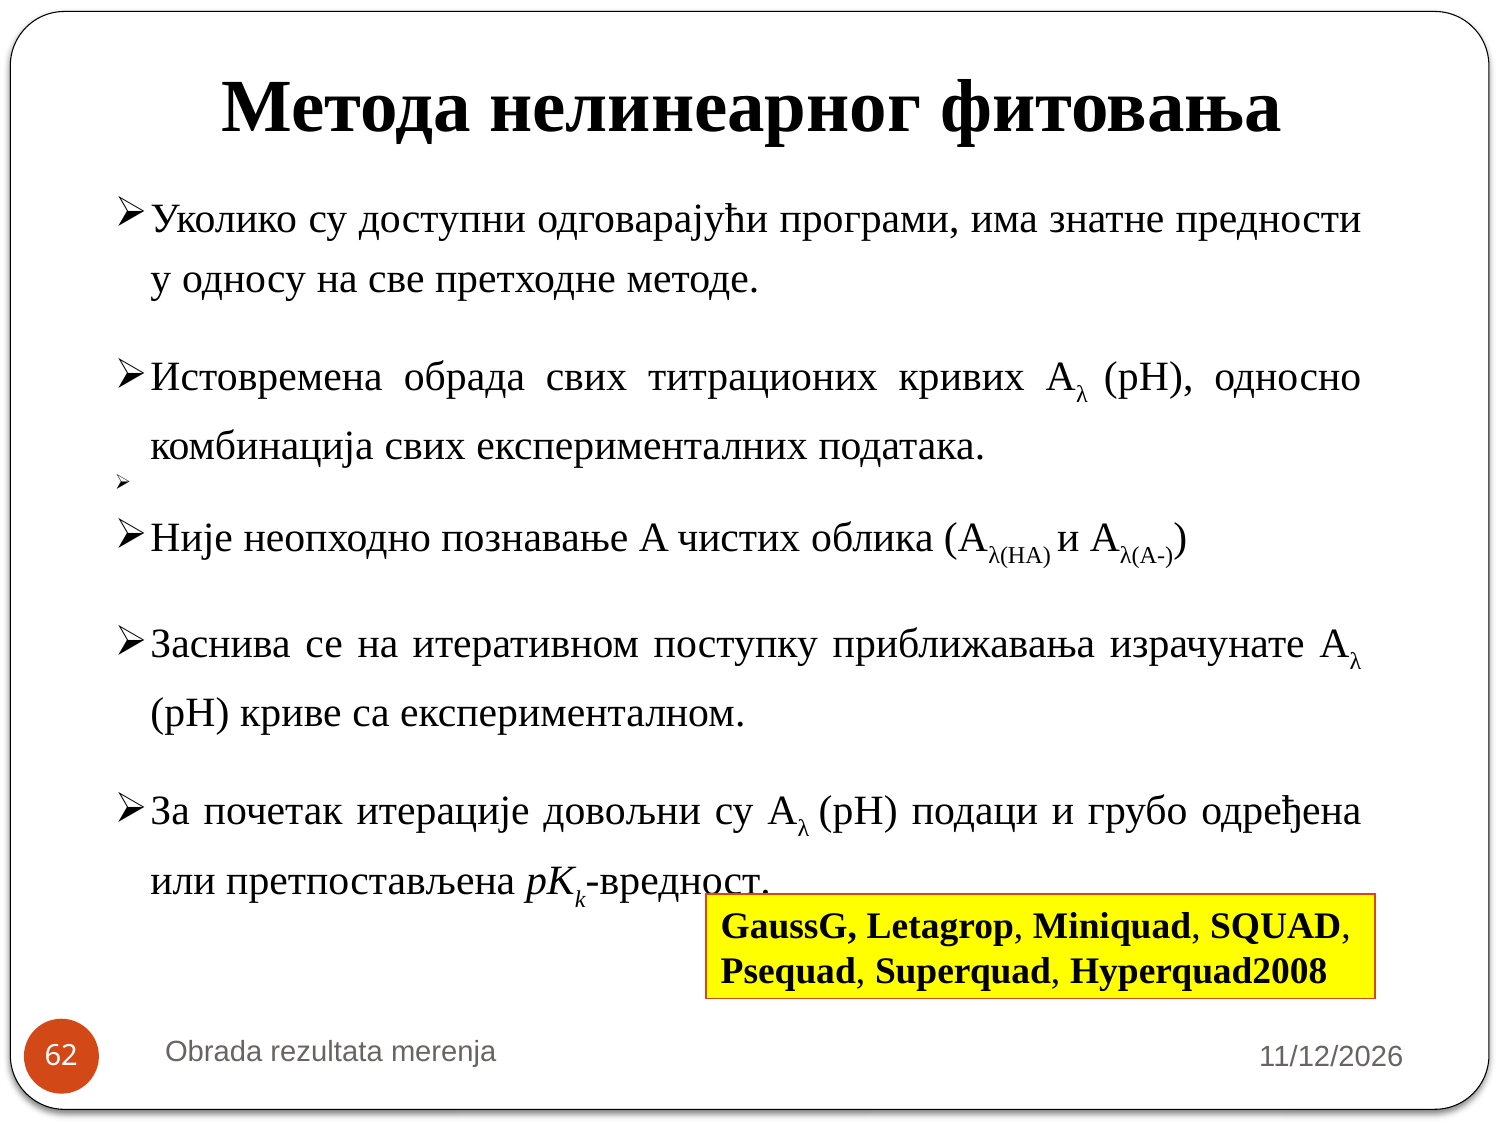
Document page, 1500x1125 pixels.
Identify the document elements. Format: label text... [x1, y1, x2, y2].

text_box GaussG, Letagrop, Miniquad, SQUAD, Psequad, Superquad, Hyperquad2008 [705, 893, 1376, 999]
footer Obrada rezultata merenja [150, 1012, 800, 1088]
text_box Уколико су доступни одговарајући програми, има знатне предности у односу на све претходне методе. Истовремена обрада свих титрационих кривих Aλ (pH), односно комбинација свих експерименталних података. Није неопходно познавање A чистих облика (Aλ(HA) и Aλ(A-)) Заснива се на итеративном поступку приближавања израчунате Aλ (pH) криве са експерименталном. За почетак итерације довољни су Aλ (pH) подаци и грубо одређена или претпостављена pKk-вредност. [100, 173, 1376, 920]
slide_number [1012, 1015, 1419, 1094]
slide_number 62 [23, 1018, 99, 1094]
title Метода нелинеарног фитовања [76, 54, 1428, 162]
